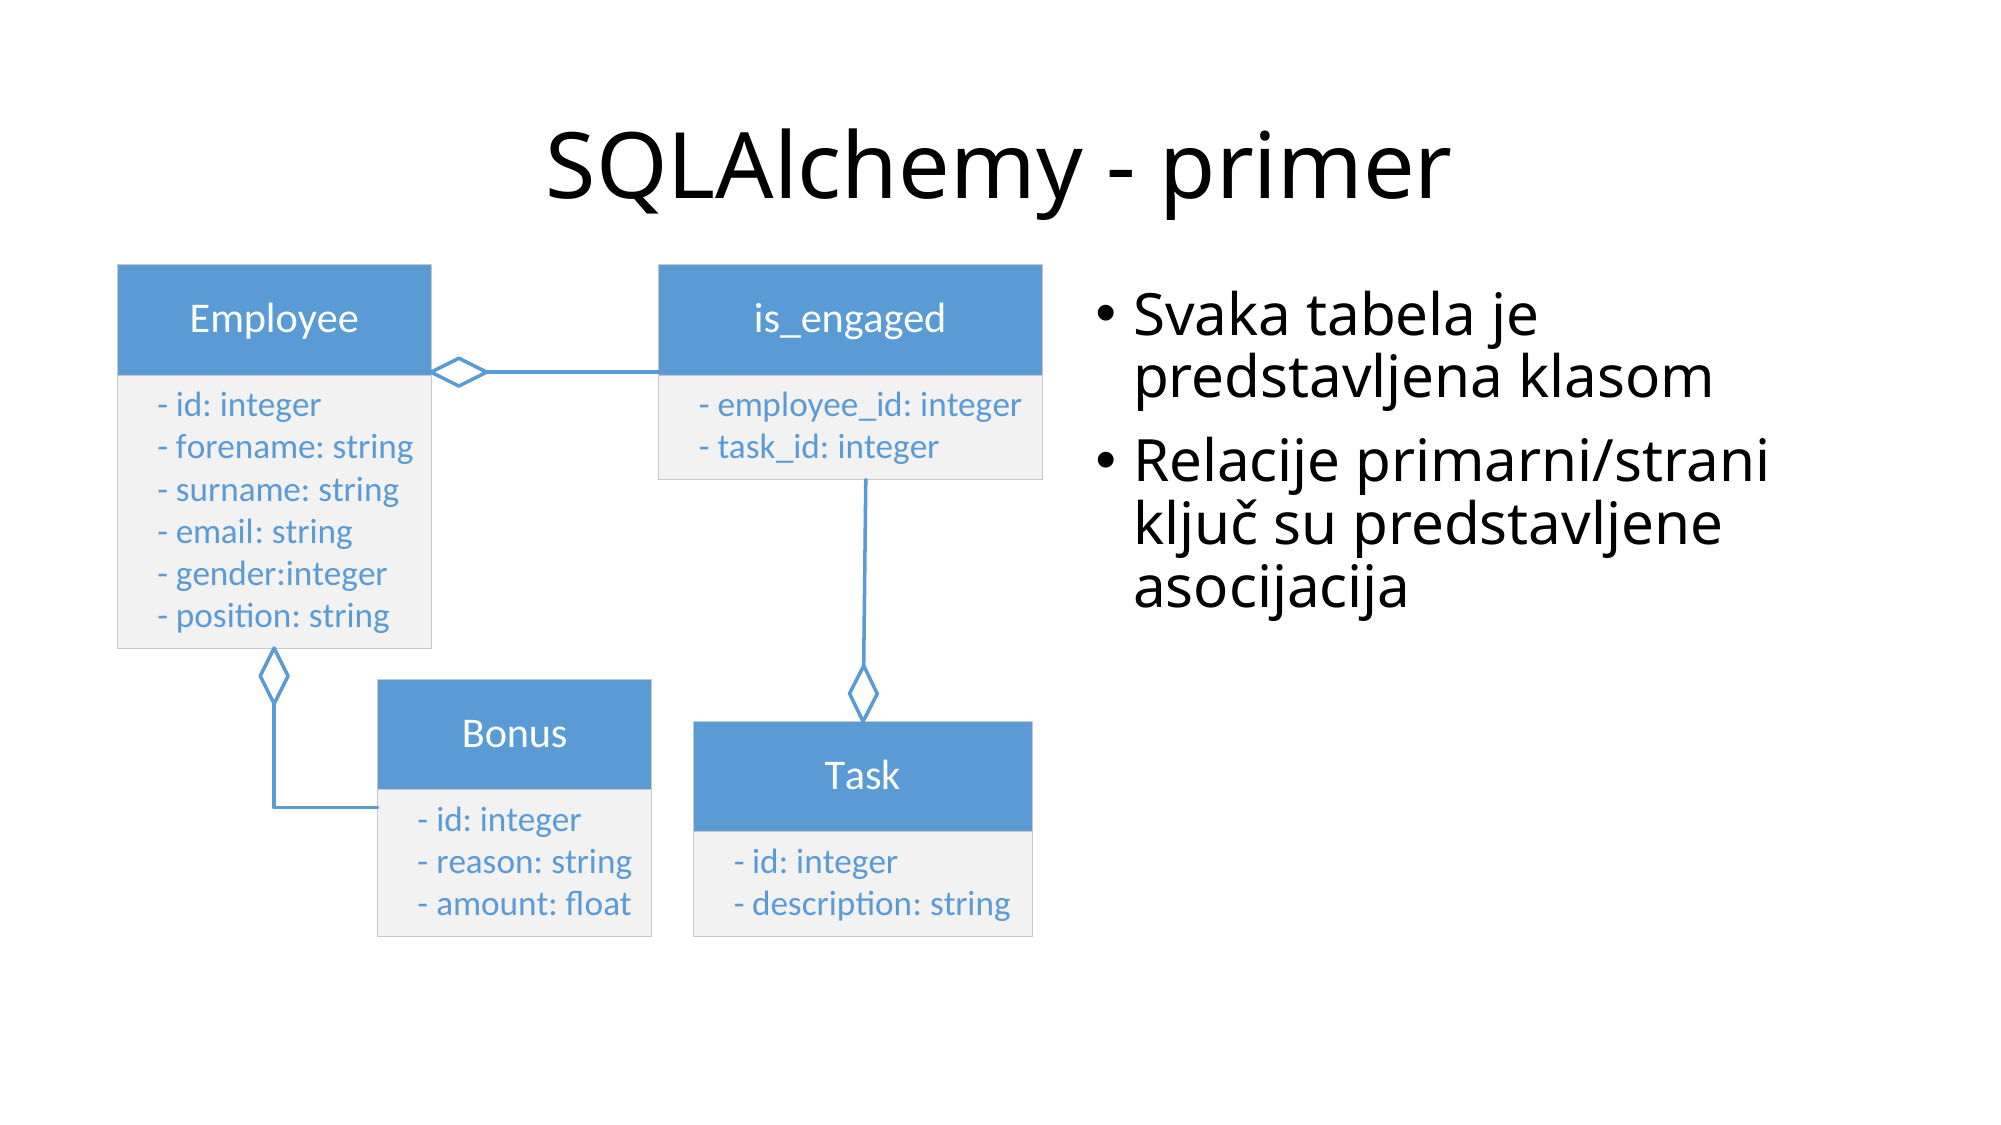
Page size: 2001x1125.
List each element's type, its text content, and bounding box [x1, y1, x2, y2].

title SQLAlchemy - primer [137, 59, 1863, 277]
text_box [49, 197, 1110, 1004]
list Svaka tabela je predstavljena klasom Relacije primarni/strani ključ su predstavljene asocijacija [1110, 277, 1887, 992]
